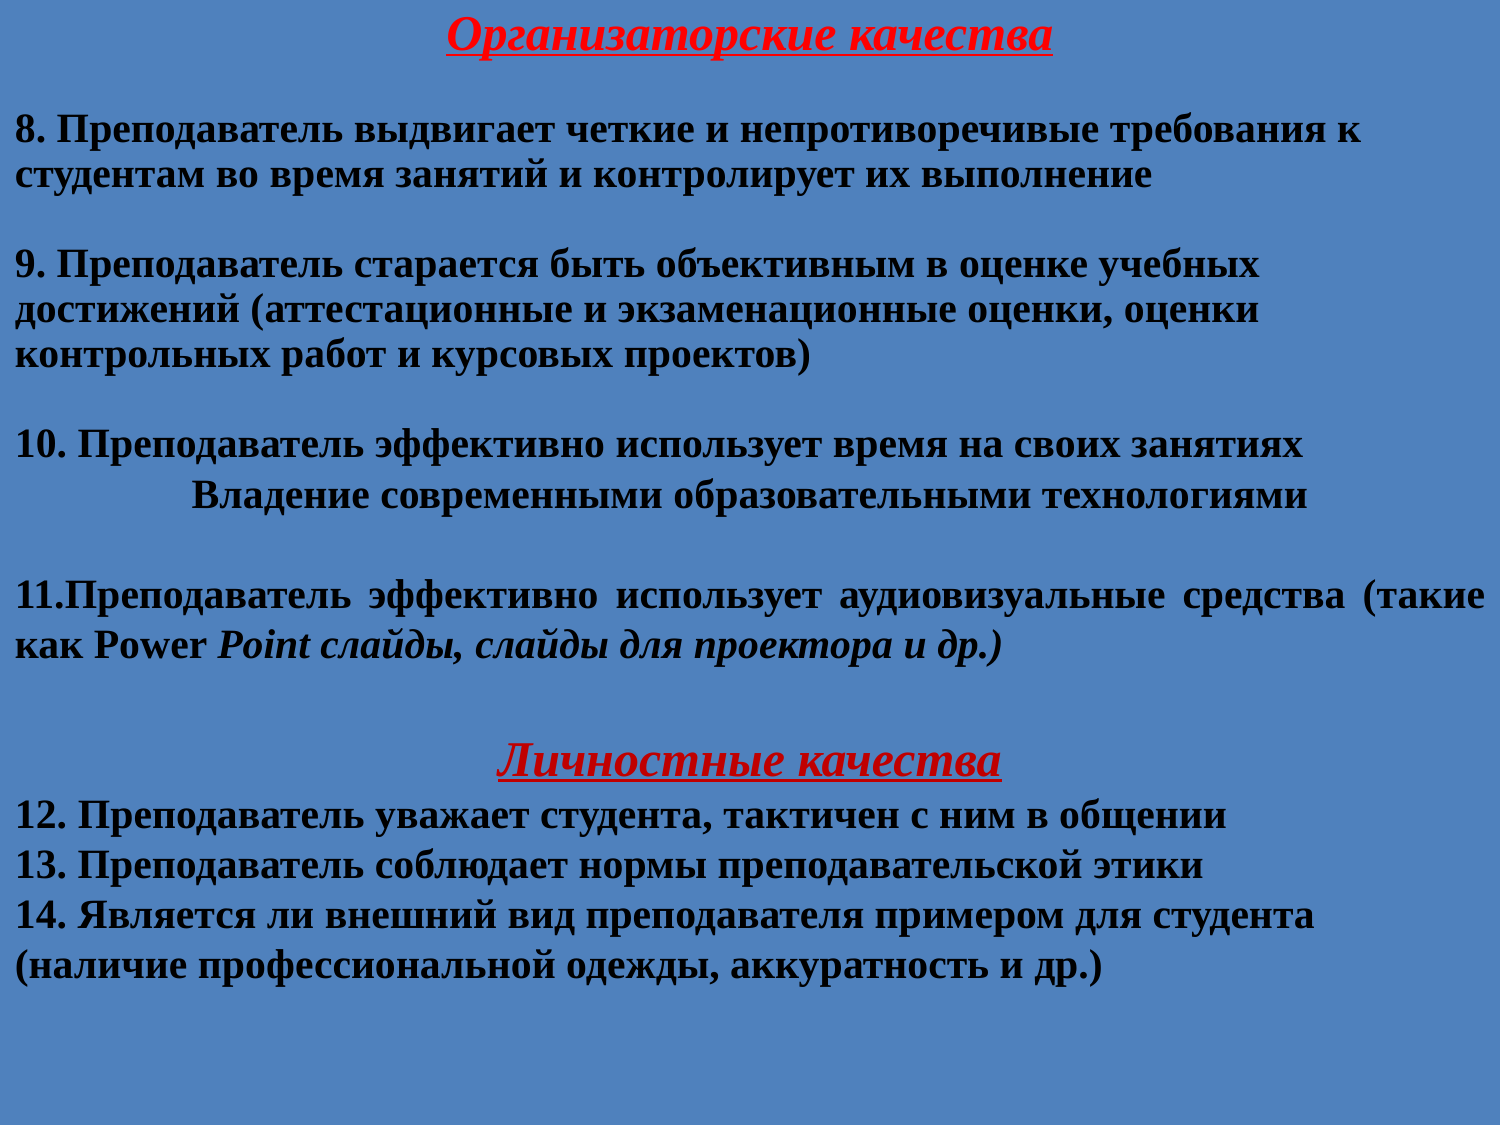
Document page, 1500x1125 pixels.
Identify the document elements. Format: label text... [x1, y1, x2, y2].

text_box Организаторские качества 8. Преподаватель выдвигает четкие и непротиворечивые требования к студентам во время занятий и контролирует их выполнение 9. Преподаватель старается быть объективным в оценке учебных достижений (аттестационные и экзаменационные оценки, оценки контрольных работ и курсовых проектов) 10. Преподаватель эффективно использует время на своих занятиях Владение современными образовательными технологиями 11.Преподаватель эффективно использует аудиовизуальные средства (такие как Power Point слайды, слайды для проектора и др.) Личностные качества 12. Преподаватель уважает студента, тактичен с ним в общении 13. Преподаватель соблюдает нормы преподавательской этики 14. Является ли внешний вид преподавателя примером для студента (наличие профессиональной одежды, аккуратность и др.) [0, 0, 1500, 1125]
